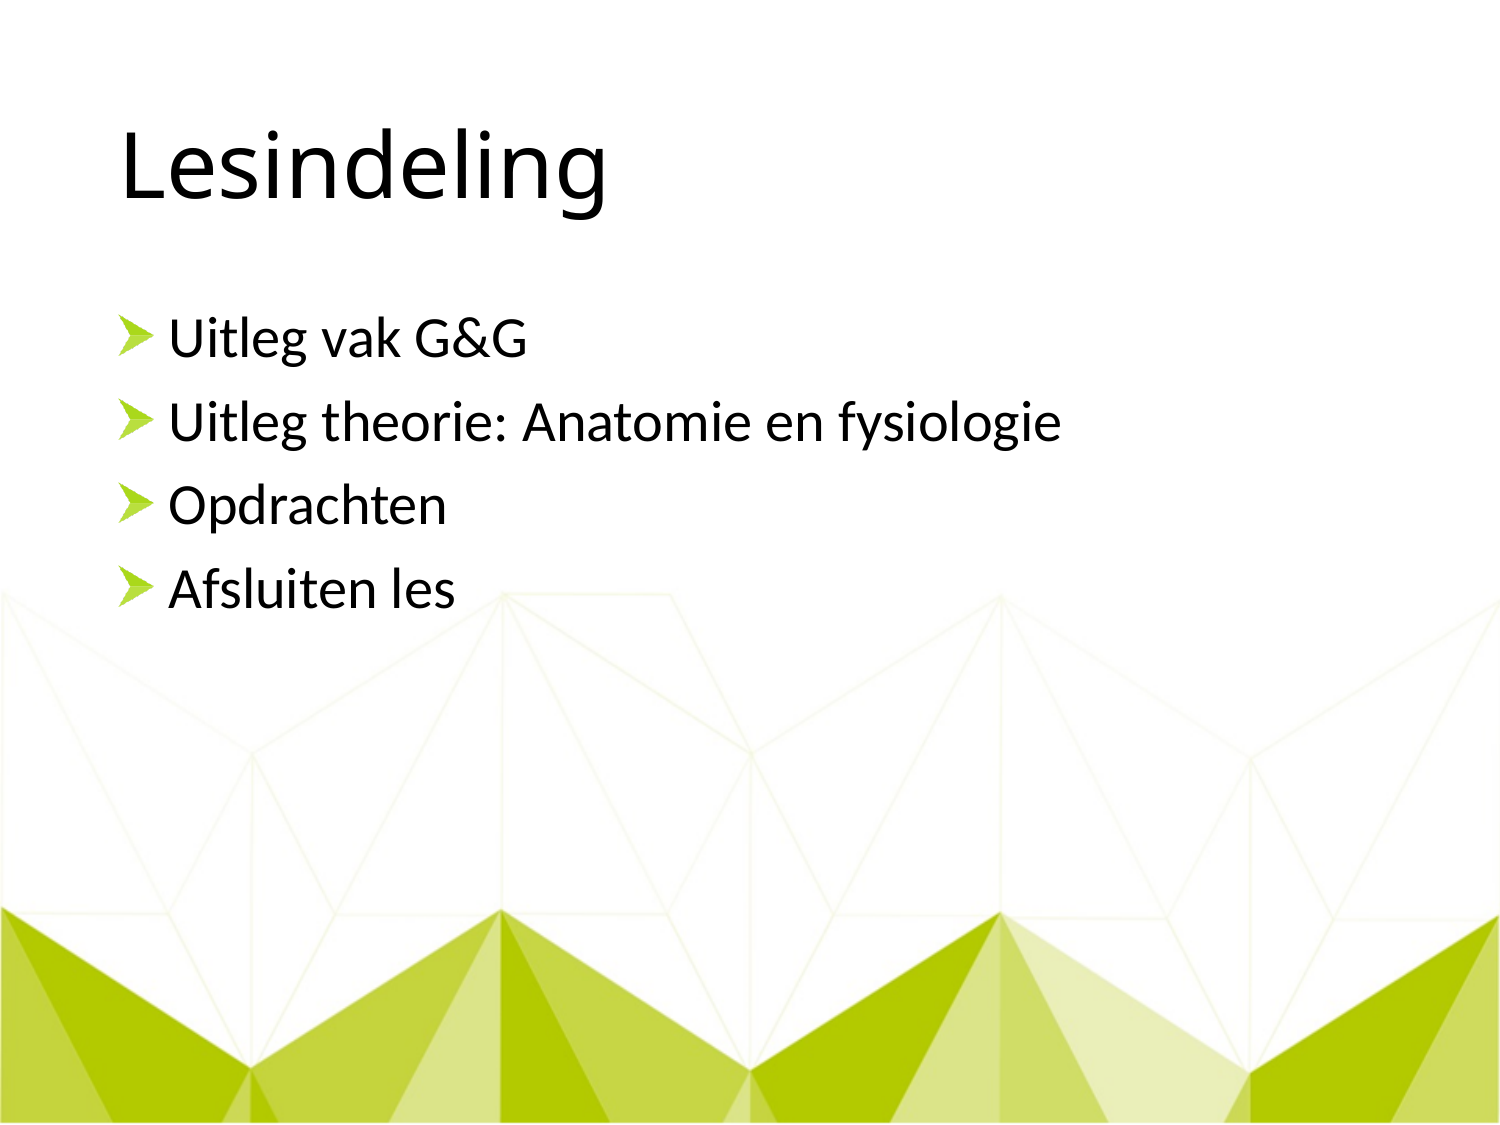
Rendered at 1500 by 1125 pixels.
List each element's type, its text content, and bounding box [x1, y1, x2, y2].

title Lesindeling [103, 59, 1397, 278]
list Uitleg vak G&G Uitleg theorie: Anatomie en fysiologie Opdrachten Afsluiten les [103, 299, 1397, 1014]
picture [0, 0, 1500, 1125]
